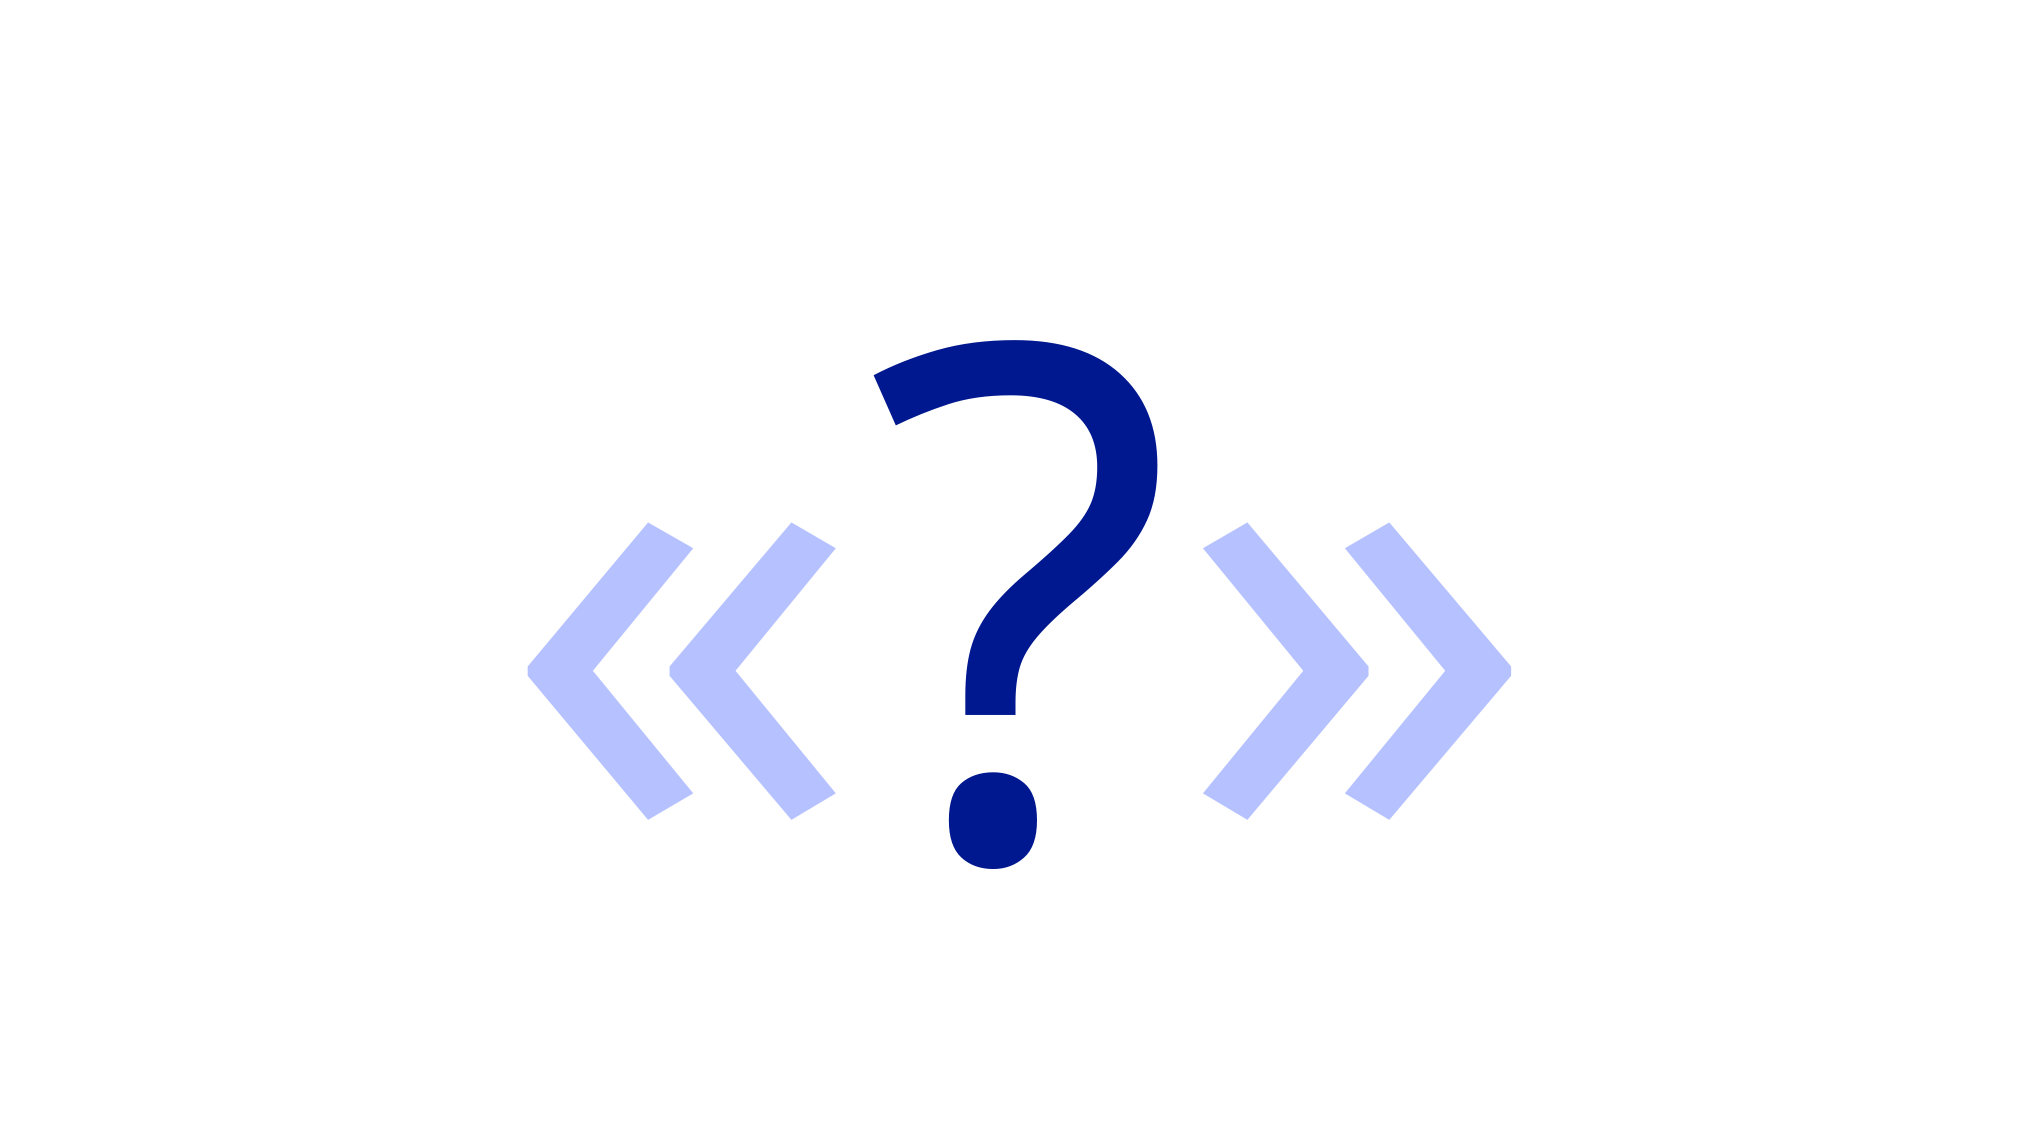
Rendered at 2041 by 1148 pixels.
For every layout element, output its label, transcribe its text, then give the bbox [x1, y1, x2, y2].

text_box ? [0, 0, 2041, 1147]
